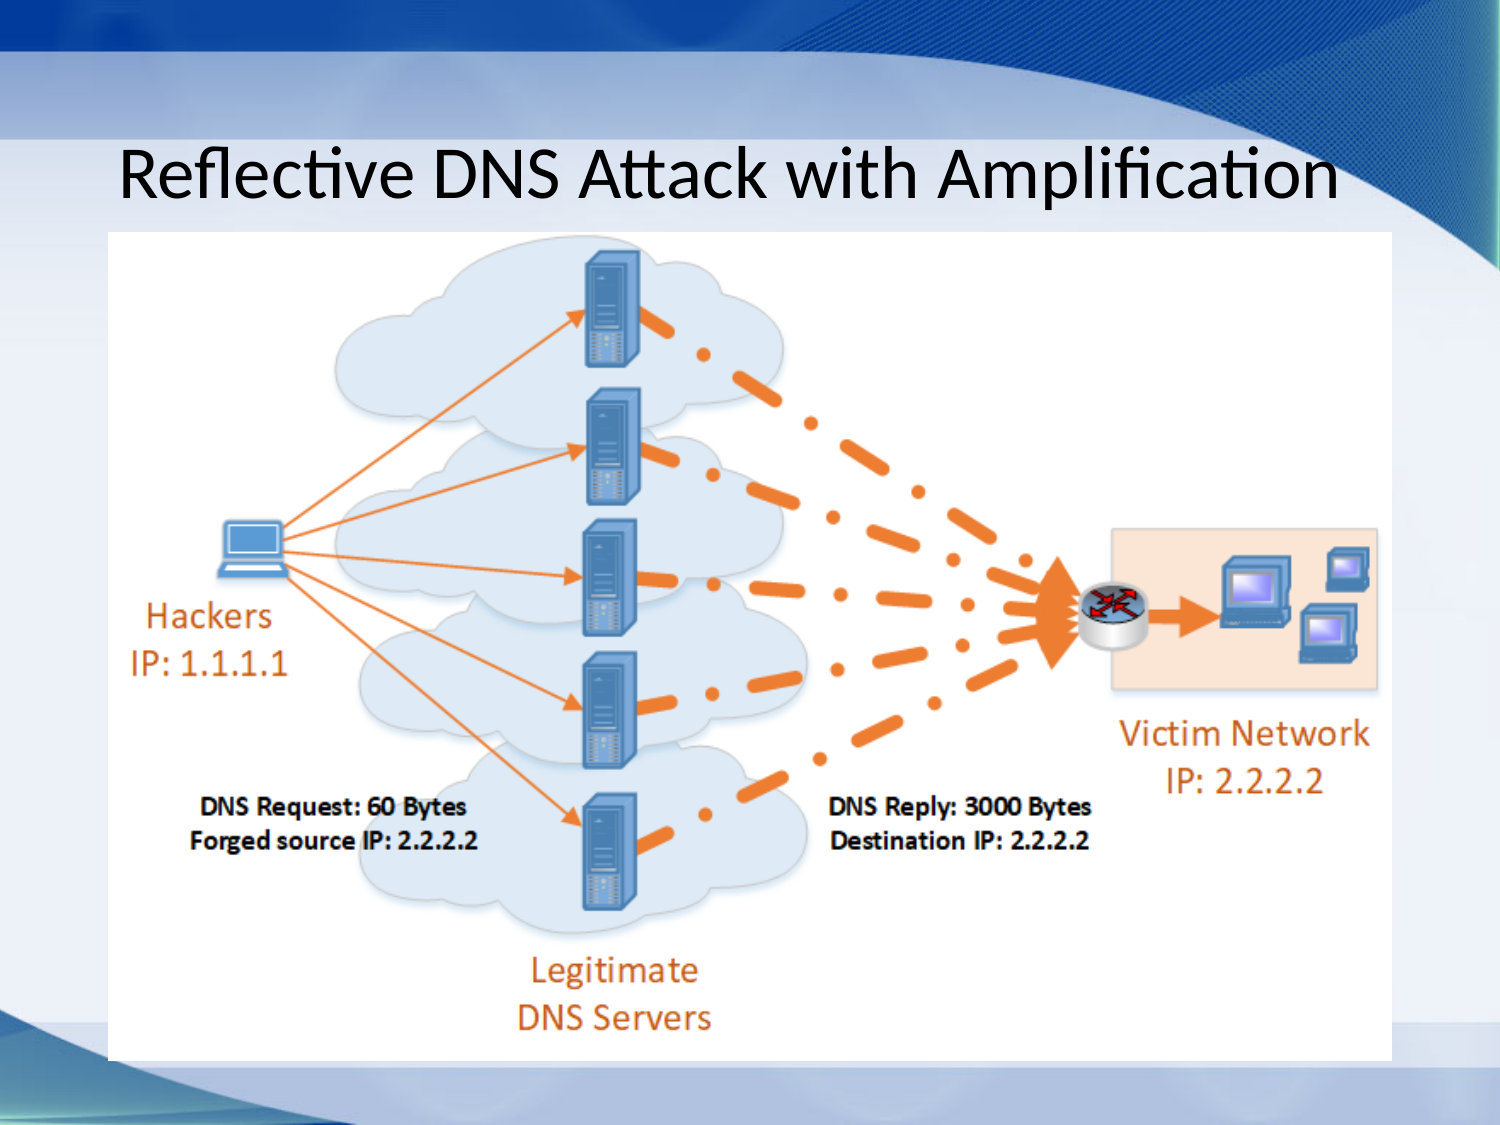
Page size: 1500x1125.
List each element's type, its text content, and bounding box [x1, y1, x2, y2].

title Reflective DNS Attack with Amplification [103, 59, 1397, 278]
picture [0, 0, 1500, 1125]
